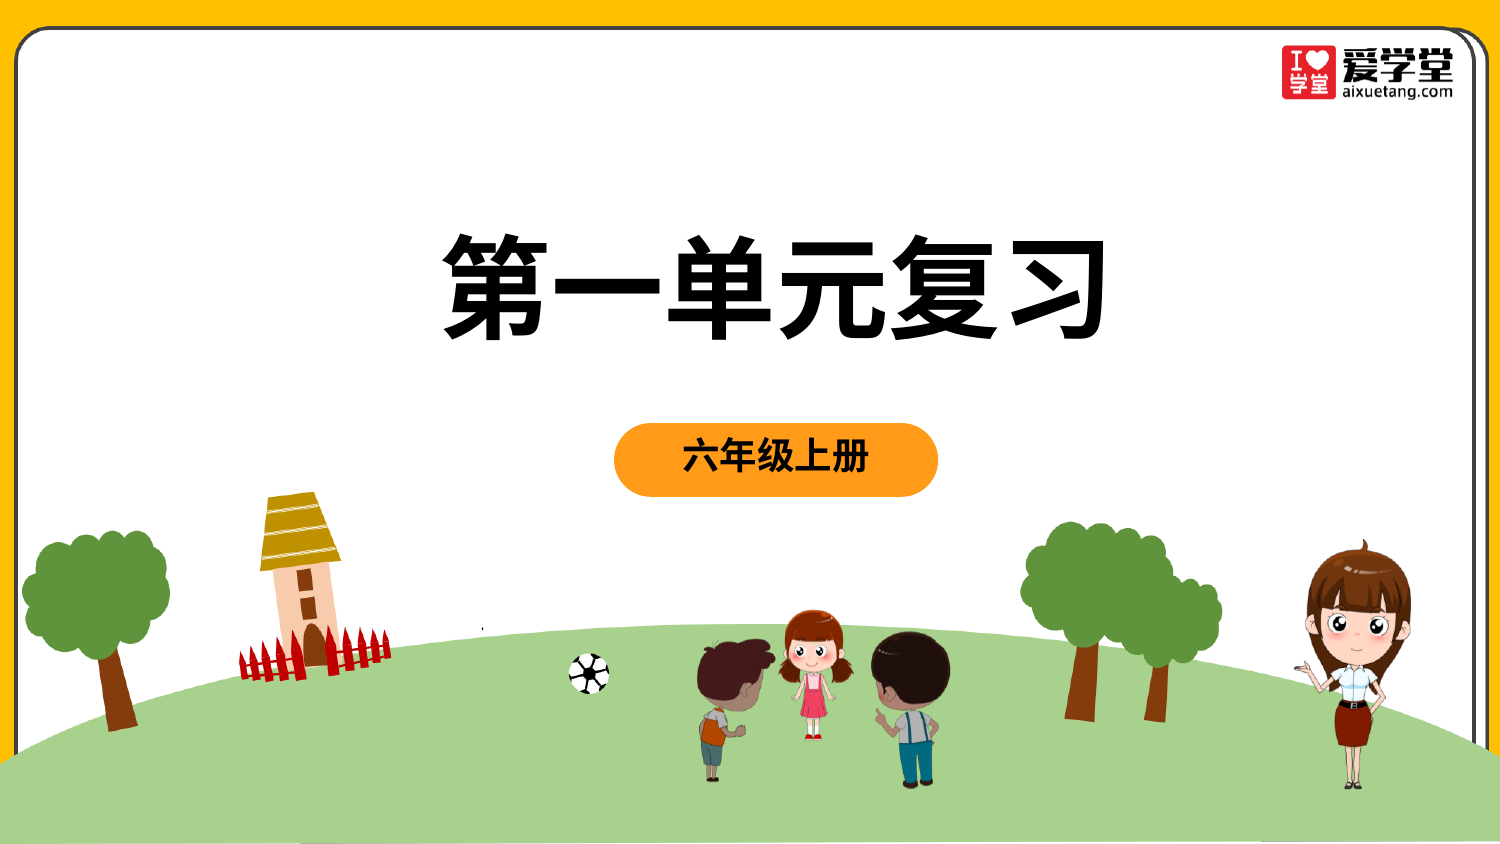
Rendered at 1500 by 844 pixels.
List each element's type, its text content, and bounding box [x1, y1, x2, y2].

list 六年级上册 [613, 431, 939, 545]
list 第一单元复习 [305, 227, 1247, 340]
picture [0, 0, 1500, 844]
